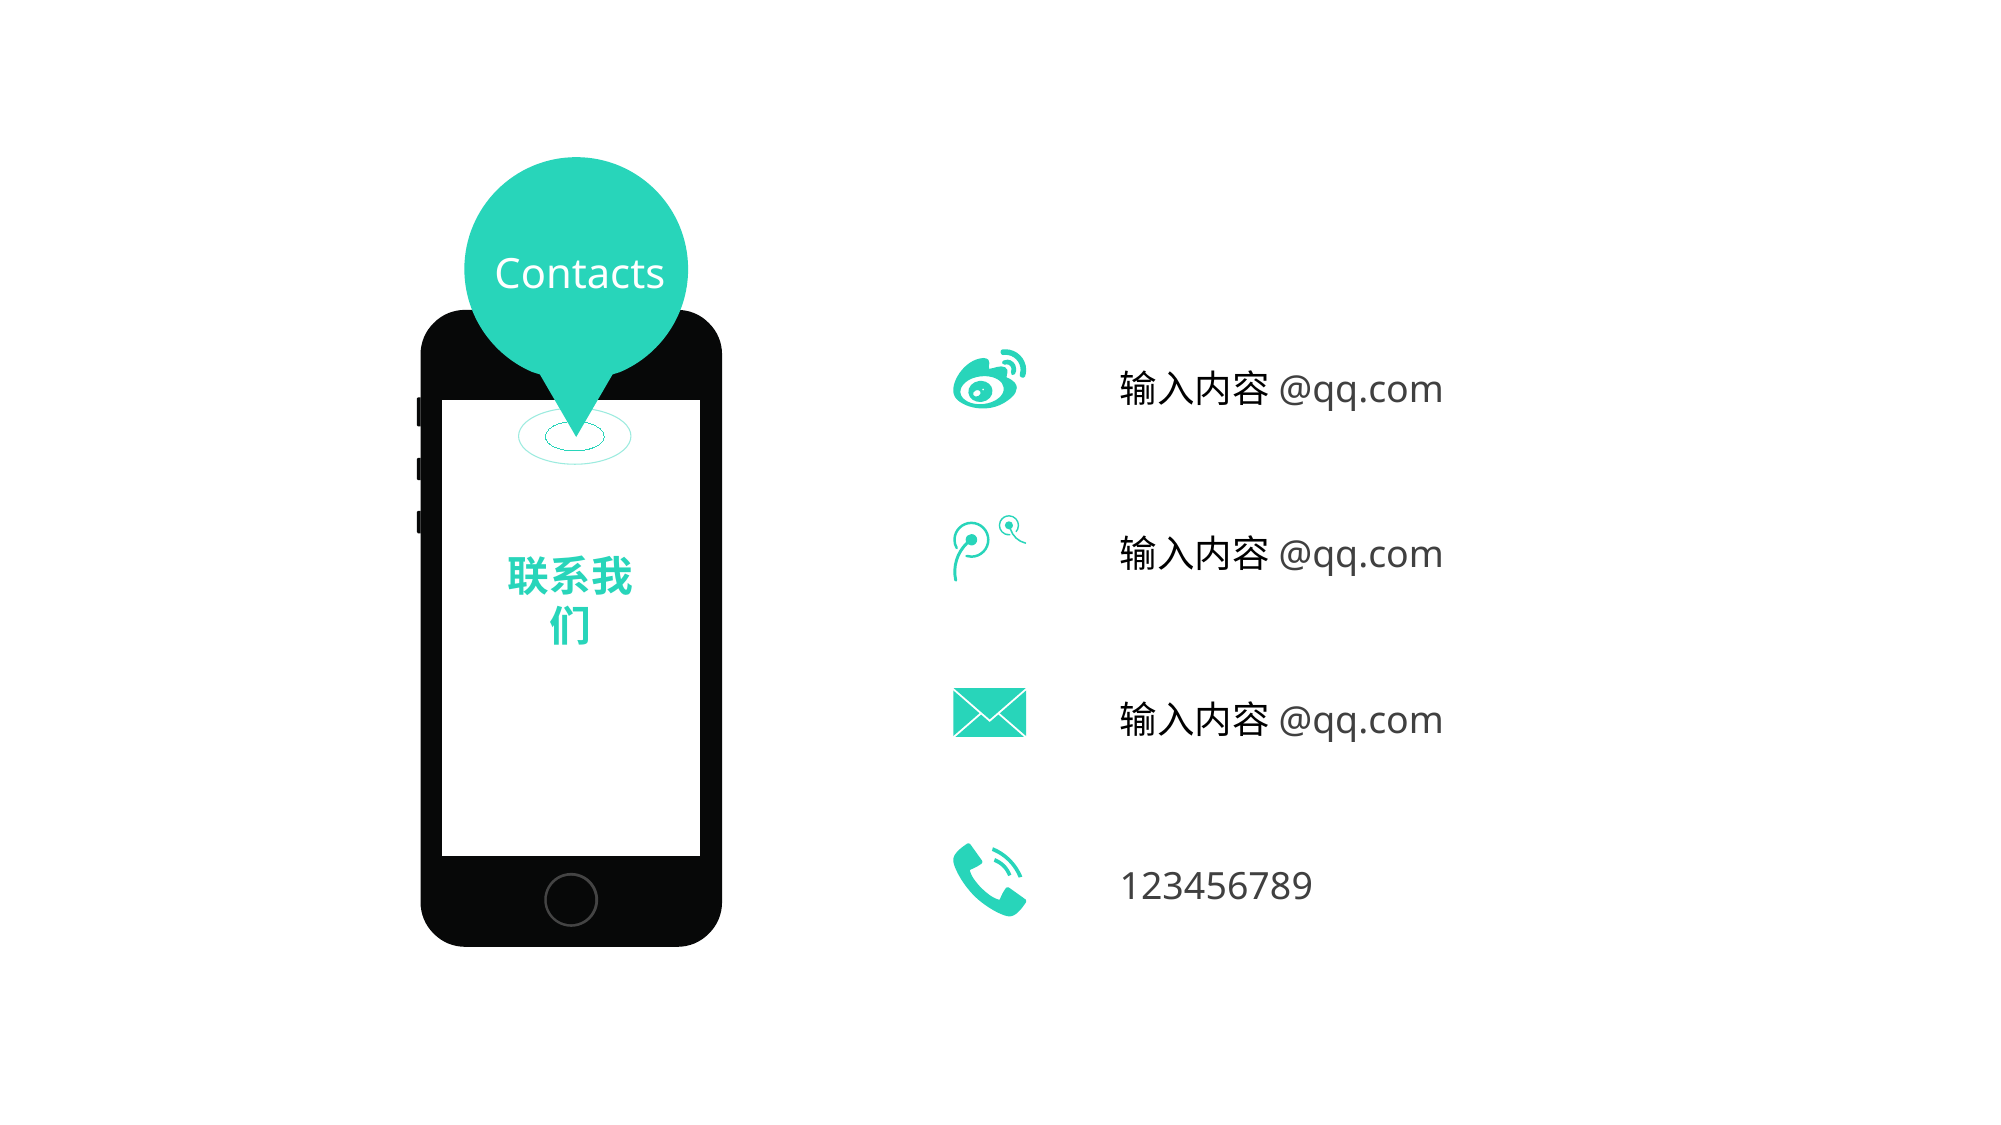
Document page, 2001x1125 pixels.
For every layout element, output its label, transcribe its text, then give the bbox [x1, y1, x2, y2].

text_box 输入内容@qq.com [1104, 522, 1546, 583]
text_box [950, 687, 1029, 739]
text_box 输入内容@qq.com [1104, 357, 1546, 417]
text_box [952, 520, 991, 584]
text_box [952, 348, 1028, 410]
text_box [416, 306, 723, 947]
text_box 输入内容@qq.com [1104, 688, 1546, 749]
text_box 123456789 [1104, 854, 1546, 915]
text_box [953, 843, 1027, 917]
text_box [997, 514, 1028, 545]
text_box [464, 157, 689, 437]
